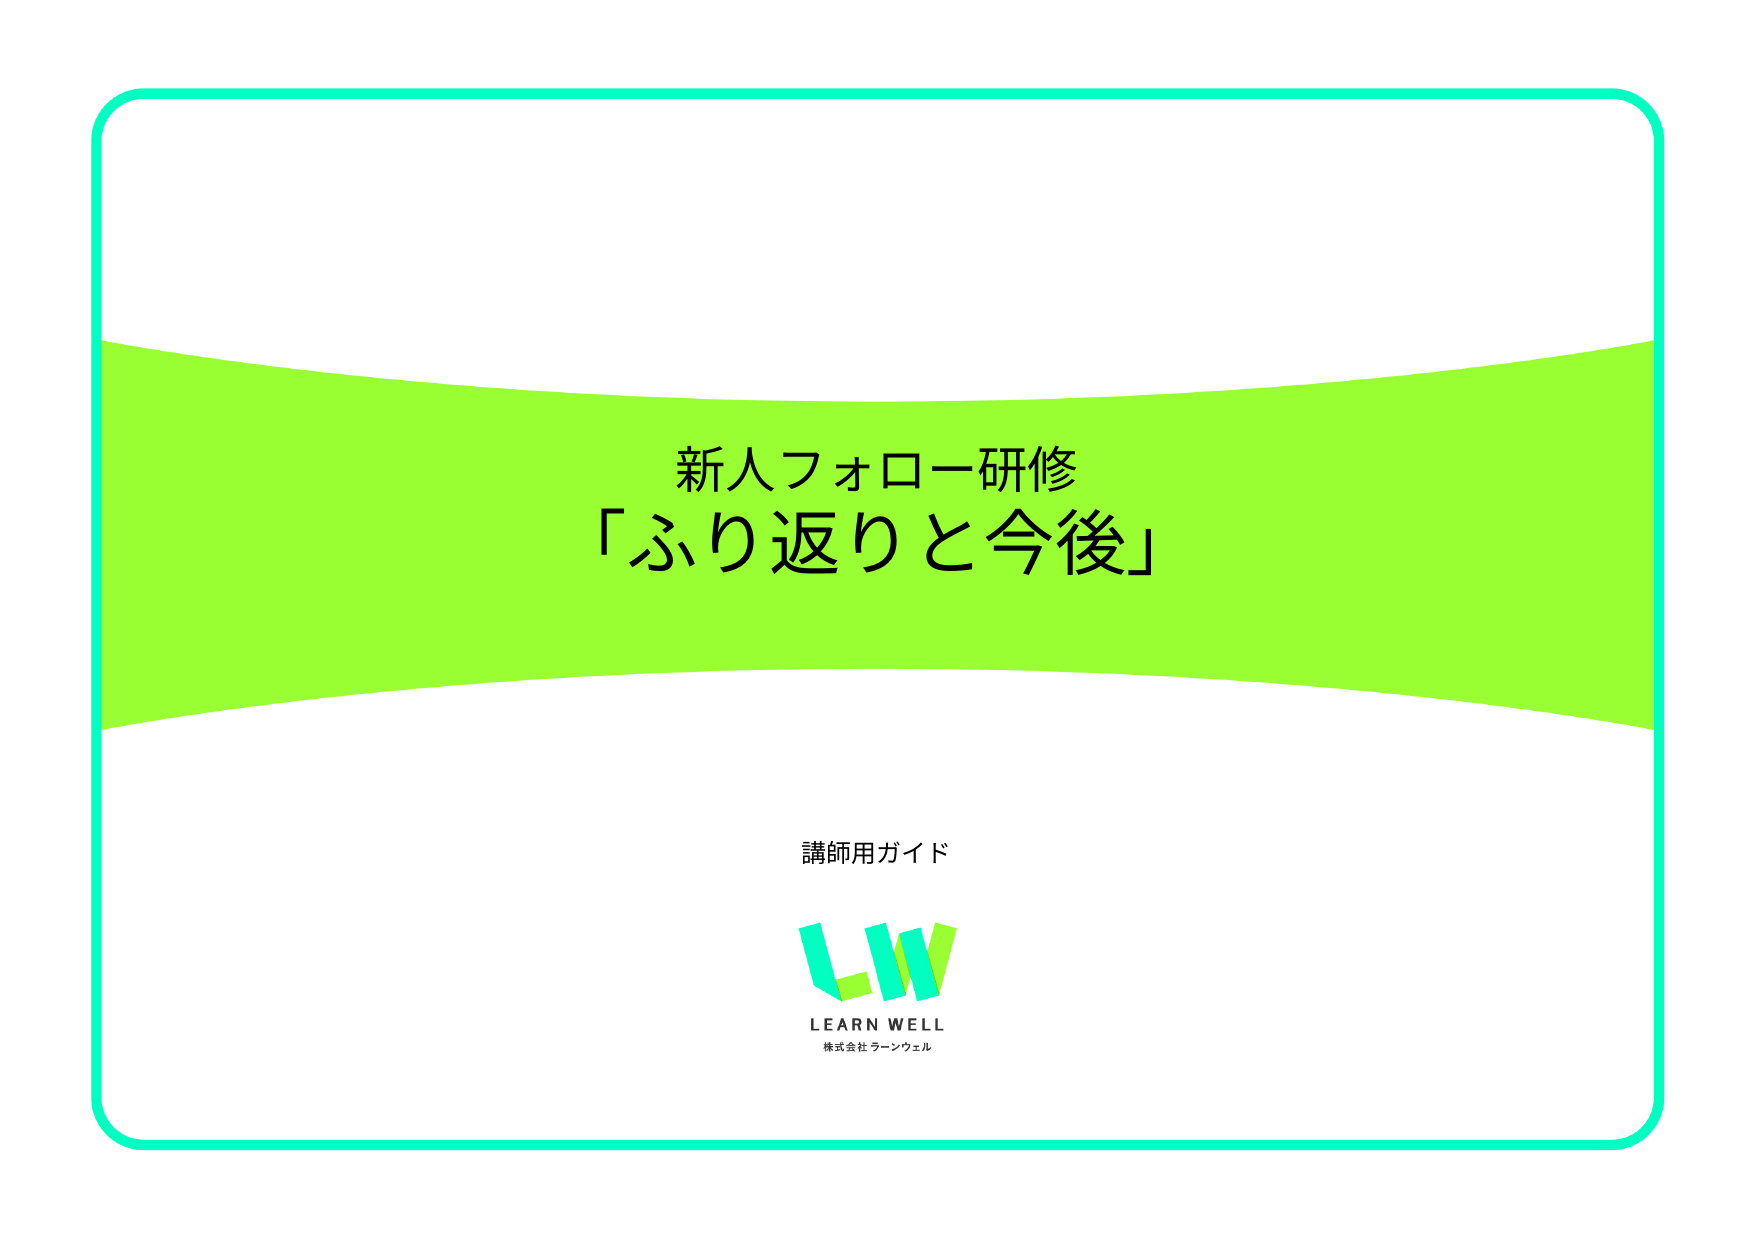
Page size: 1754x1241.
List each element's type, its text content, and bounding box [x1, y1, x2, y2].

title 新人フォロー研修 「ふり返りと今後」 [131, 430, 1622, 592]
picture [0, 0, 1754, 1241]
text_box 講師用ガイド [786, 830, 967, 875]
